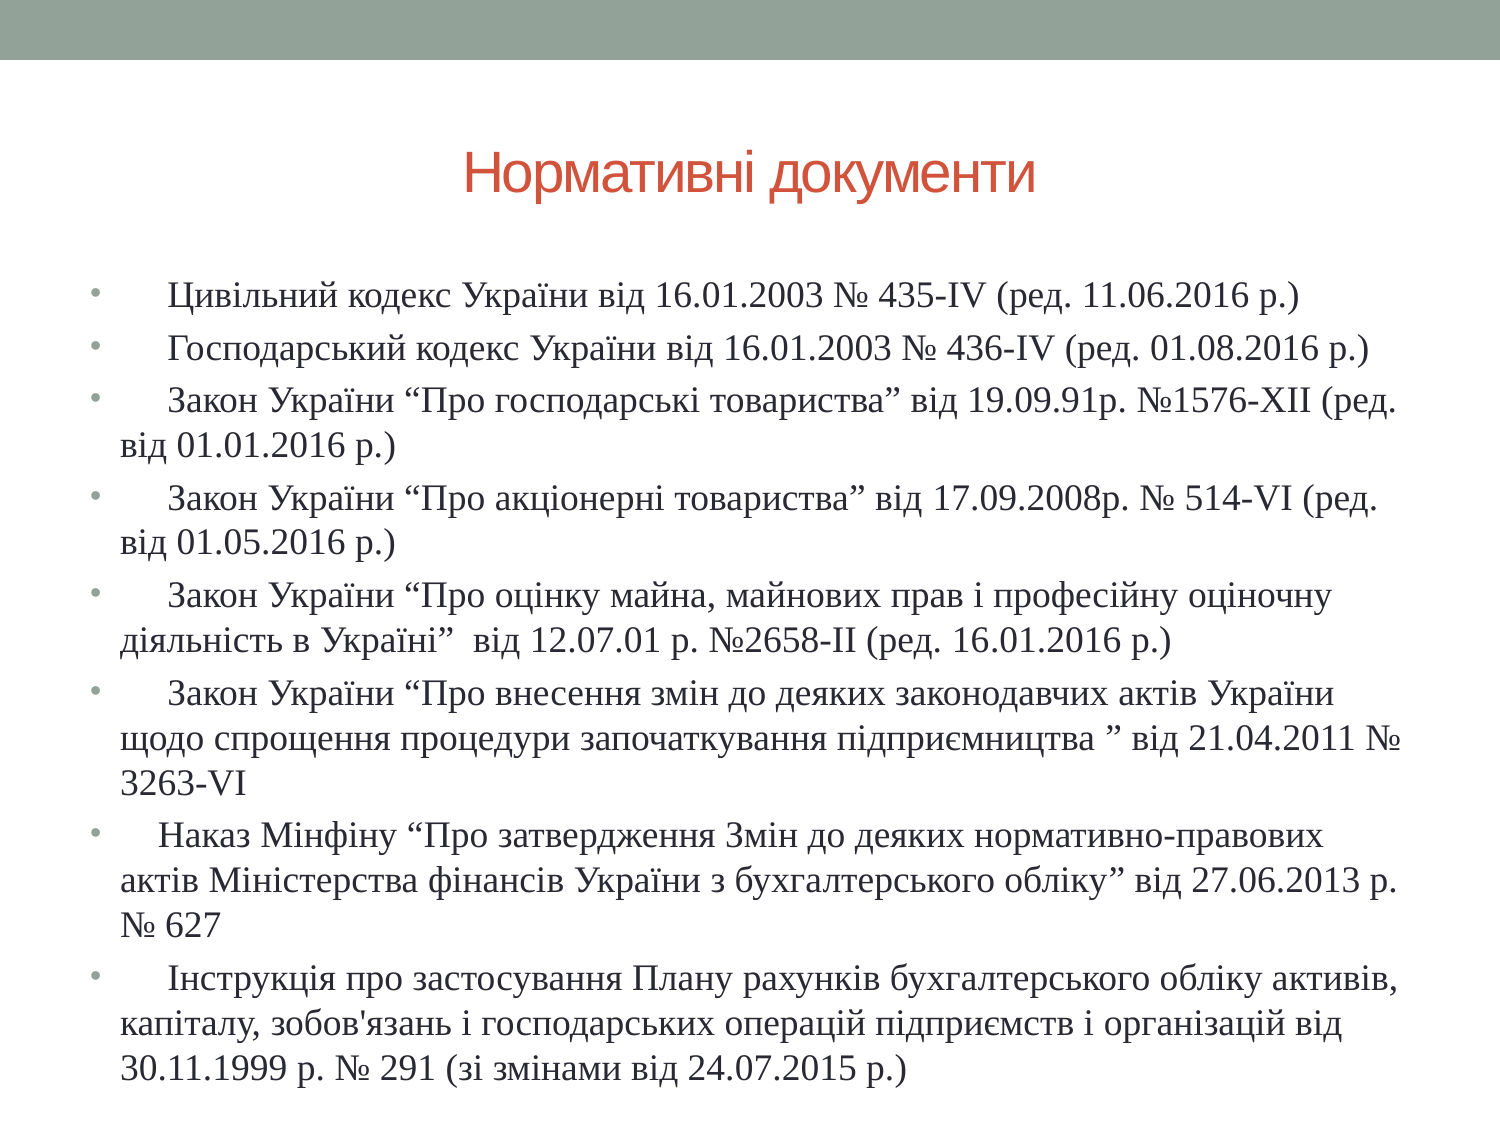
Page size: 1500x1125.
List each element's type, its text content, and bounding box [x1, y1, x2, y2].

list Цивільний кодекс України від 16.01.2003 № 435-IV (ред. 11.06.2016 р.) Господарський кодекс України від 16.01.2003 № 436-IV (ред. 01.08.2016 р.) Закон України “Про господарські товариства” від 19.09.91р. №1576-ХІІ (ред. від 01.01.2016 р.) Закон України “Про акціонерні товариства” від 17.09.2008р. № 514-VI (ред. від 01.05.2016 р.) Закон України “Про оцінку майна, майнових прав і професійну оціночну діяльність в Україні” від 12.07.01 р. №2658-ІІ (ред. 16.01.2016 р.) Закон України “Про внесення змін до деяких законодавчих актів України щодо спрощення процедури започаткування підприємництва ” від 21.04.2011 № 3263-VI Наказ Мінфіну “Про затвердження Змін до деяких нормативно-правових актів Міністерства фінансів України з бухгалтерського обліку” від 27.06.2013 р. № 627 Інструкція про застосування Плану рахунків бухгалтерського обліку активів, капіталу, зобов'язань і господарських операцій підприємств і організацій від 30.11.1999 р. № 291 (зі змінами від 24.07.2015 р.) [75, 262, 1425, 1106]
title Нормативні документи [75, 87, 1425, 250]
